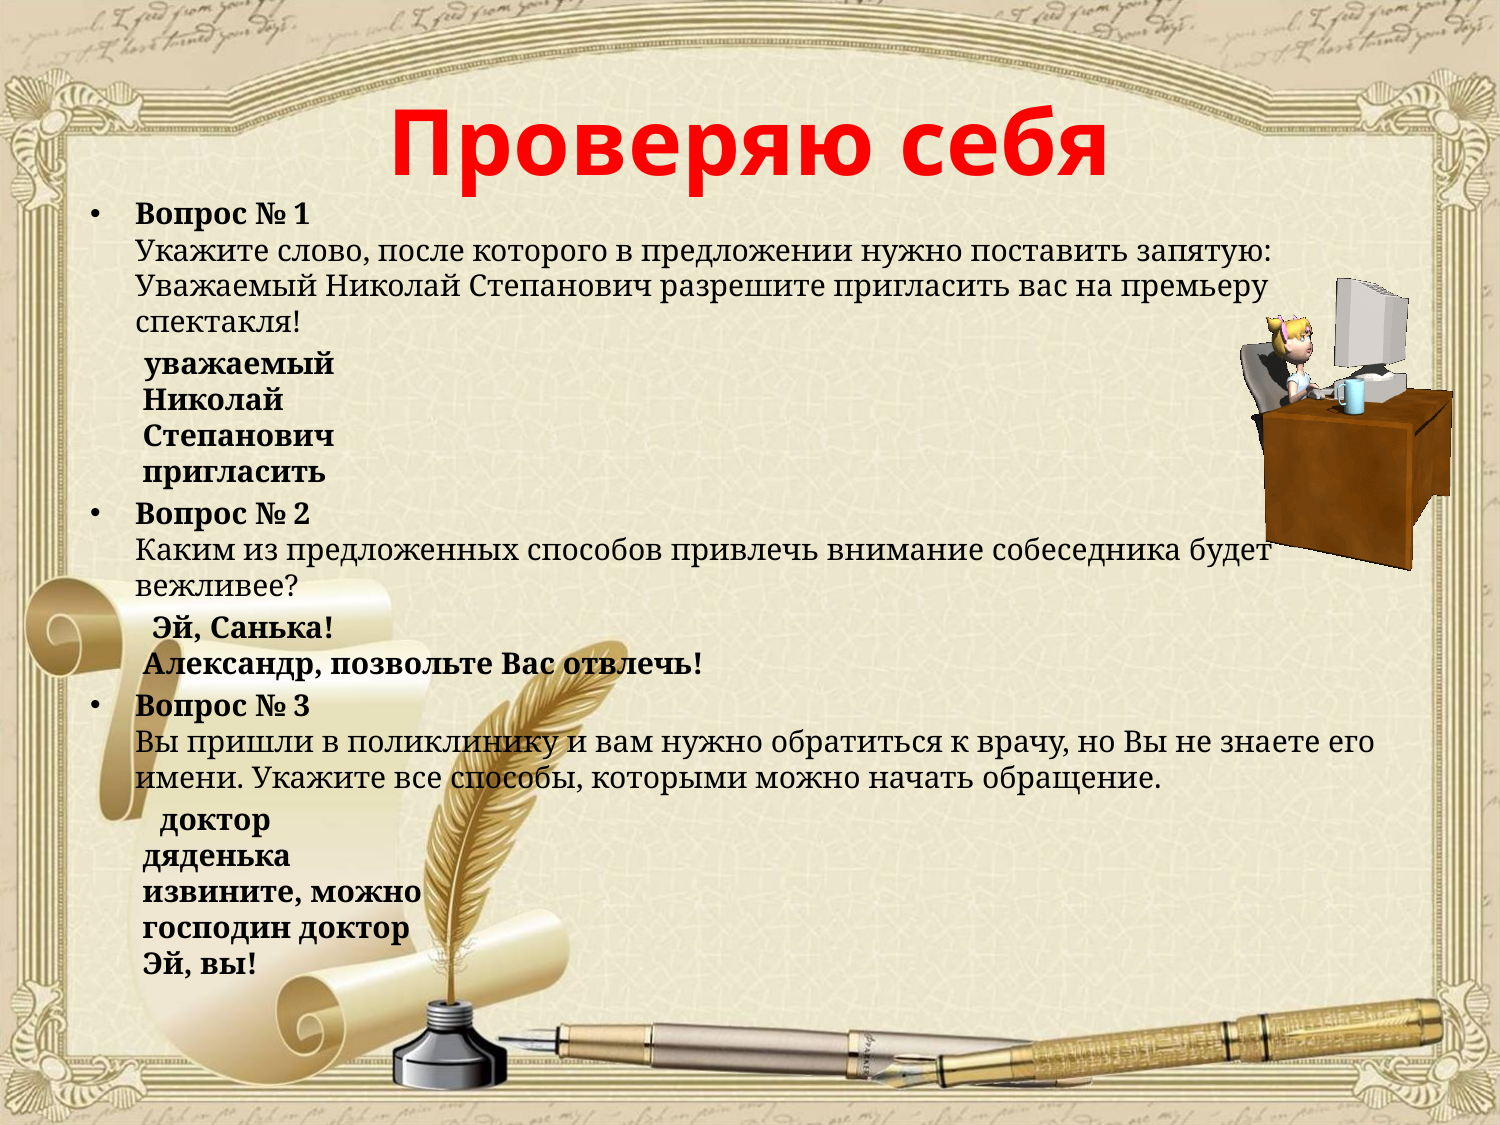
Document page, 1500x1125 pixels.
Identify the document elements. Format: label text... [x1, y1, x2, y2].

list Вопрос № 1 Укажите слово, после которого в предложении нужно поставить запятую: Уважаемый Николай Степанович разрешите пригласить вас на премьеру спектакля! уважаемый Николай Степанович пригласить Вопрос № 2 Каким из предложенных способов привлечь внимание собеседника будет вежливее? Эй, Санька! Александр, позвольте Вас отвлечь! Вопрос № 3 Вы пришли в поликлинику и вам нужно обратиться к врачу, но Вы не знаете его имени. Укажите все способы, которыми можно начать обращение. доктор дяденька извините, можно господин доктор Эй, вы! [75, 187, 1425, 1005]
title Проверяю себя [75, 45, 1425, 187]
picture [0, 0, 1500, 1125]
